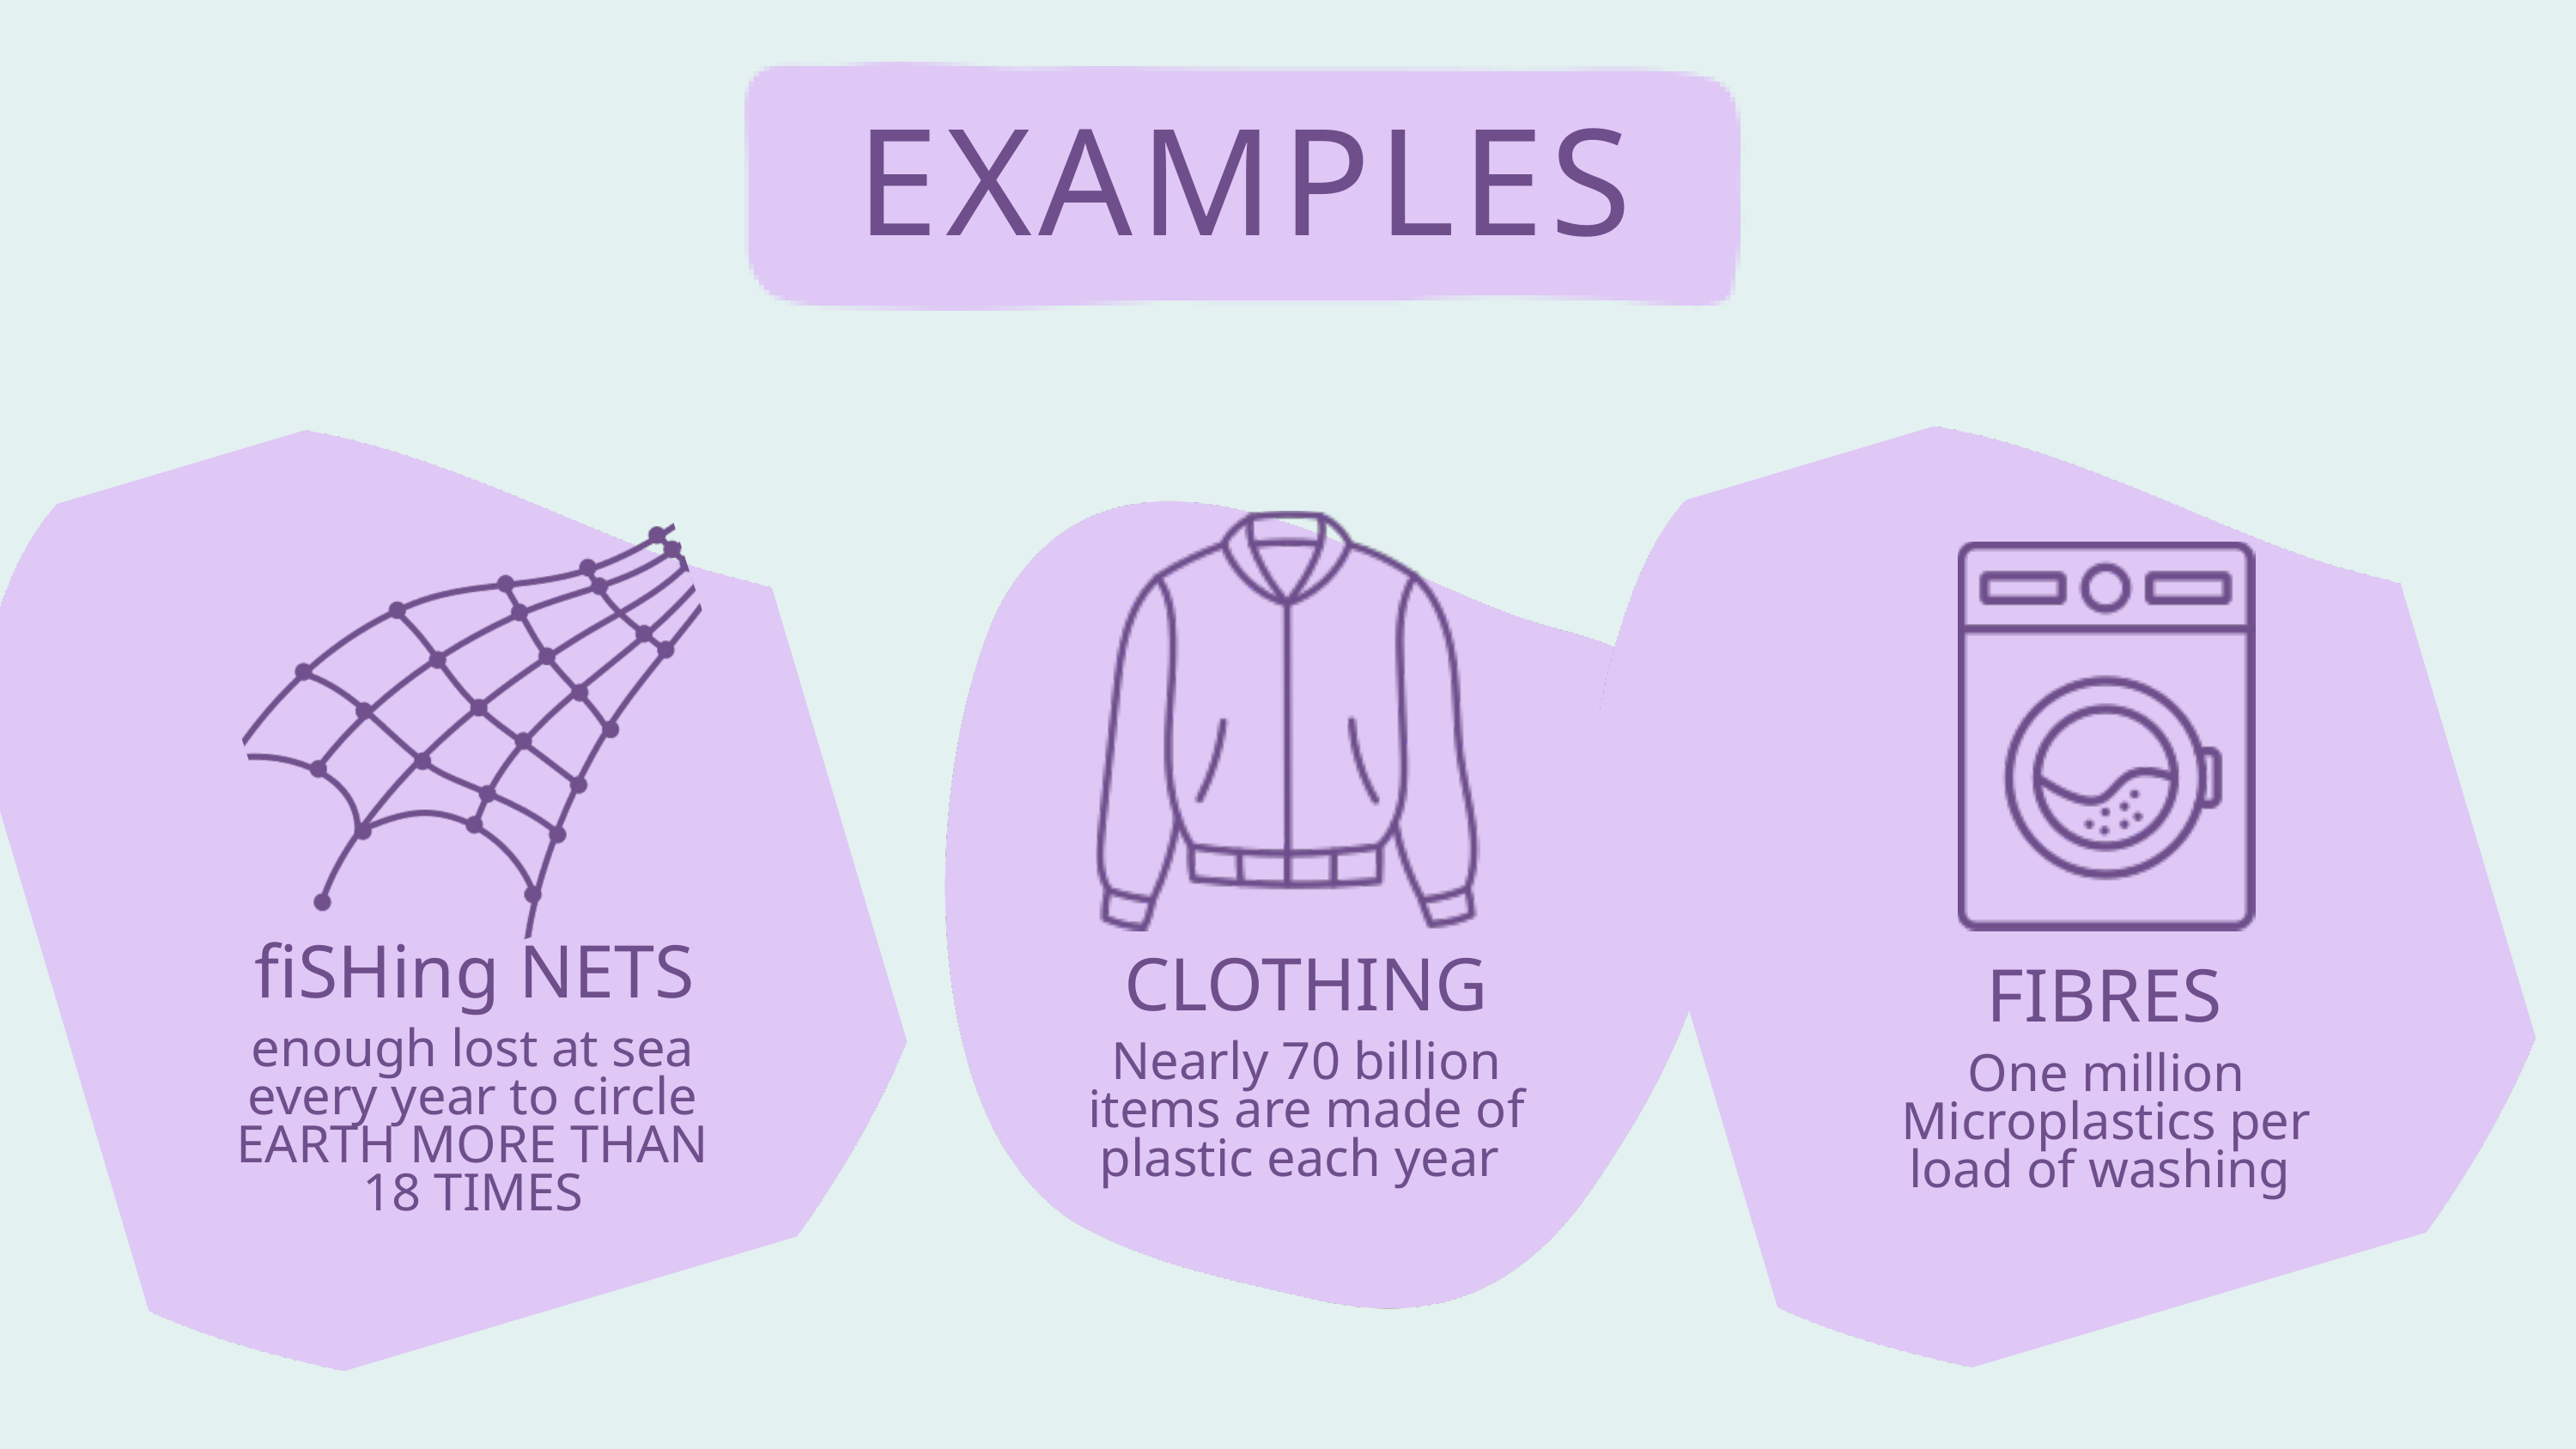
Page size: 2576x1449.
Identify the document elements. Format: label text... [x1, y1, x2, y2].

text_box [1958, 542, 2256, 931]
text_box fiSHing NETS [236, 943, 714, 1013]
text_box [0, 315, 951, 1420]
text_box Nearly 70 billion items are made of plastic each year [1046, 1041, 1567, 1187]
text_box FIBRES [1866, 968, 2343, 1037]
text_box [919, 410, 1723, 1325]
text_box [184, 415, 783, 943]
text_box [744, 62, 1746, 311]
text_box One million Microplastics per load of washing [1846, 1052, 2367, 1198]
text_box [1096, 511, 1480, 931]
text_box EXAMPLES [787, 121, 1703, 266]
text_box [1549, 311, 2576, 1416]
text_box CLOTHING [1067, 957, 1546, 1026]
text_box enough lost at sea every year to circle EARTH MORE THAN 18 TIMES [233, 1028, 714, 1222]
